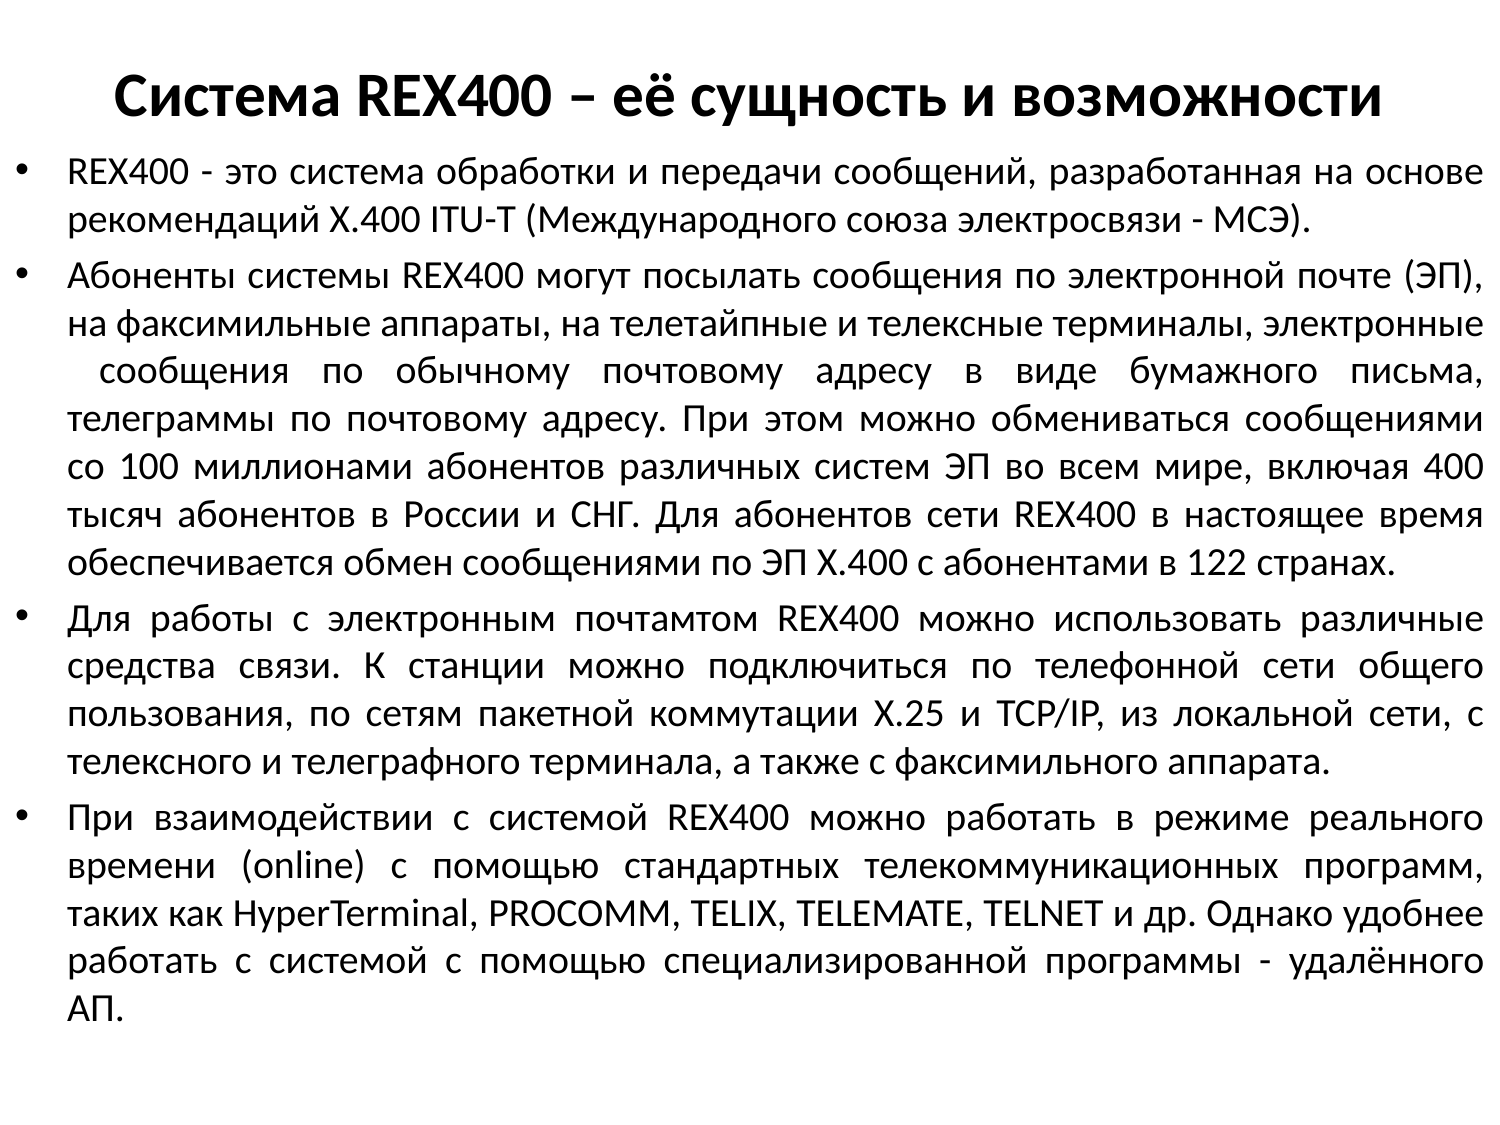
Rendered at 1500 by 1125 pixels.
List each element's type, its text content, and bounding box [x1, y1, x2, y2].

title Система REX400 – её сущность и возможности [75, 45, 1425, 137]
list REX400 - это система обработки и передачи сообщений, разработанная на основе рекомендаций X.400 ITU-T (Международного союза электросвязи - МСЭ). Абоненты системы REX400 могут посылать сообщения по электронной почте (ЭП), на факсимильные аппараты, на телетайпные и телексные терминалы, электронные сообщения по обычному почтовому адресу в виде бумажного письма, телеграммы по почтовому адресу. При этом можно обмениваться сообщениями со 100 миллионами абонентов различных систем ЭП во всем мире, включая 400 тысяч абонентов в России и СНГ. Для абонентов сети REX400 в настоящее время обеспечивается обмен сообщениями по ЭП X.400 с абонентами в 122 странах. Для работы с электронным почтамтом REX400 можно использовать различные средства связи. К станции можно подключиться по телефонной сети общего пользования, по сетям пакетной коммутации X.25 и TCP/IP, из локальной сети, с телексного и телеграфного терминала, а также с факсимильного аппарата. При взаимодействии с системой REX400 можно работать в режиме реального времени (online) с помощью стандартных телекоммуникационных программ, таких как HyperTerminal, PROCOMM, TELIX, TELEMATE, TELNET и др. Однако удобнее работать с системой с помощью специализированной программы - удалённого АП. [0, 137, 1500, 1125]
